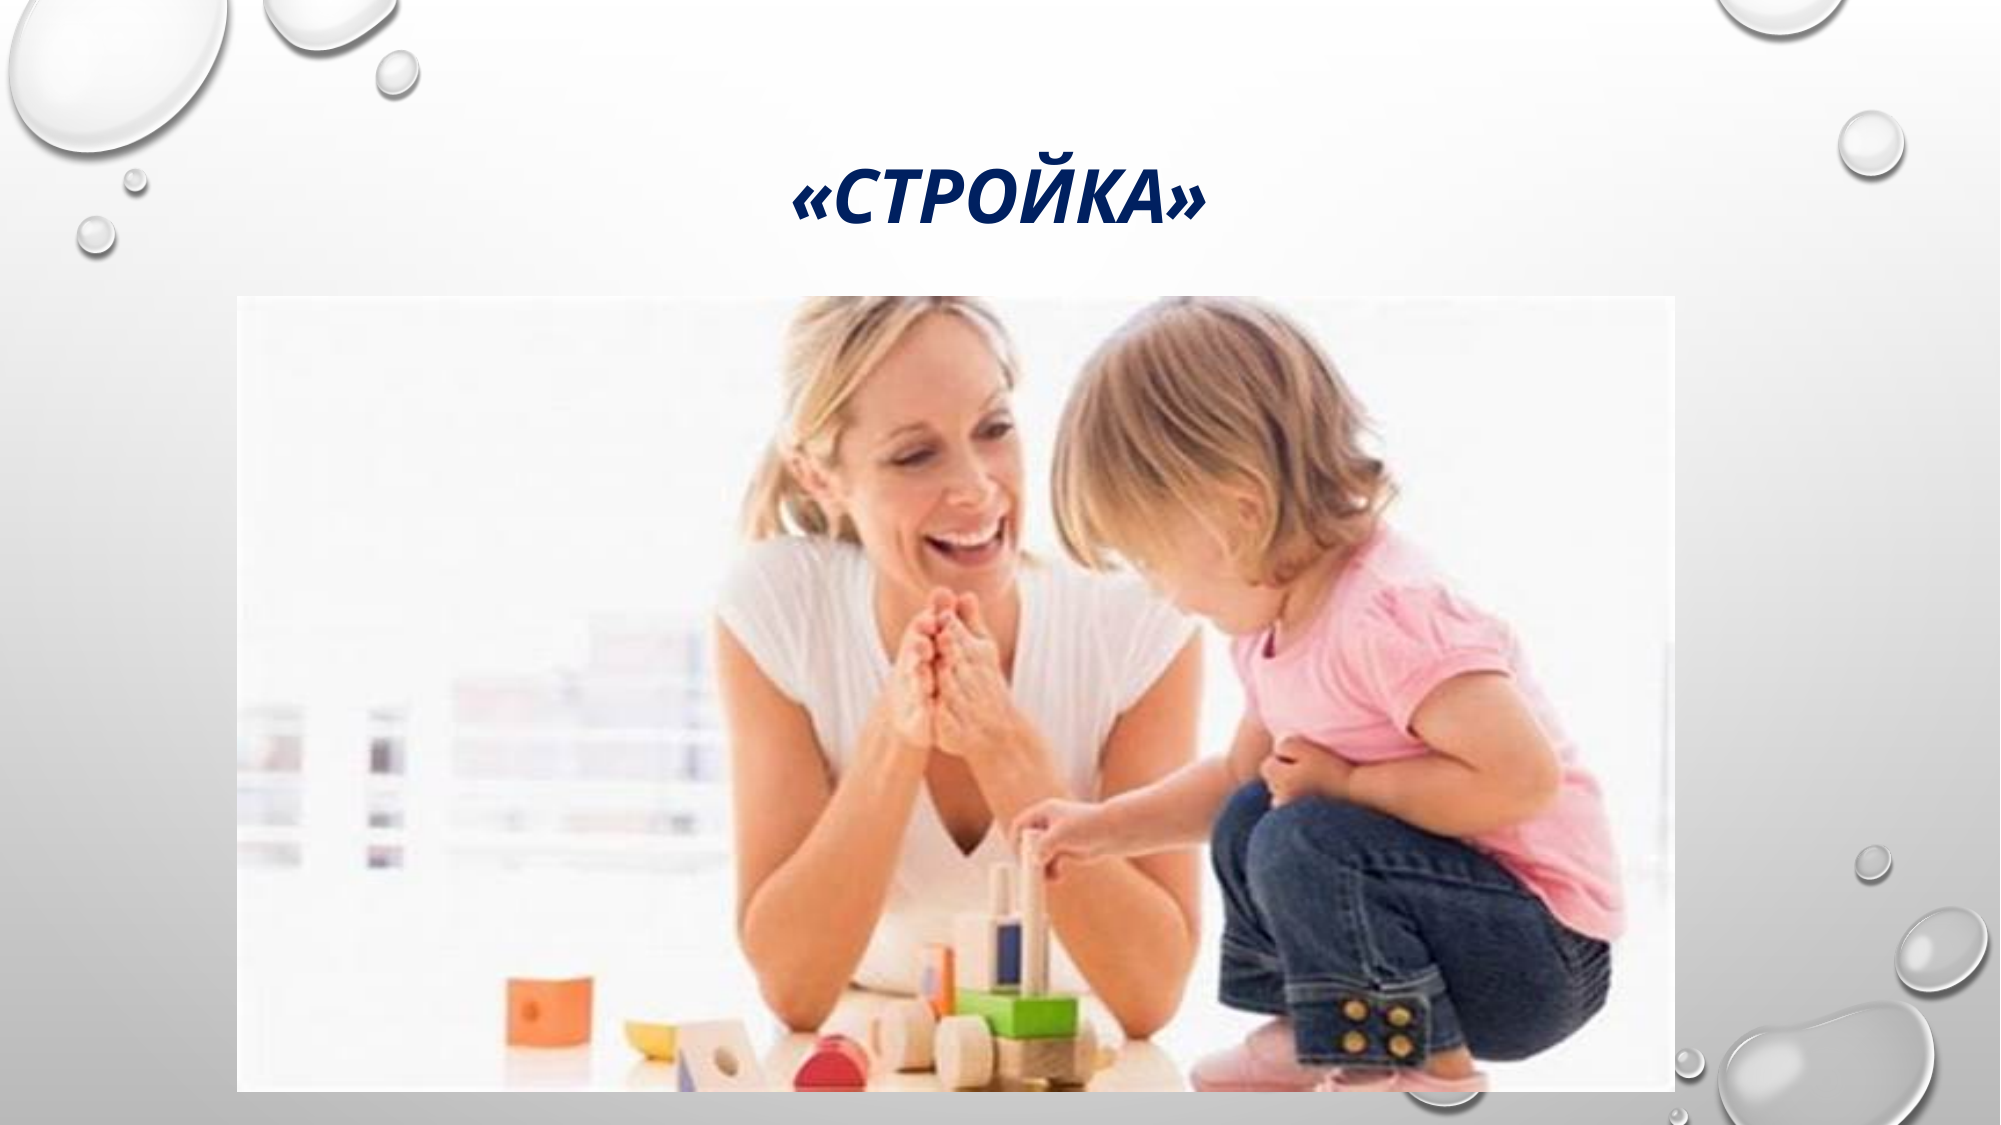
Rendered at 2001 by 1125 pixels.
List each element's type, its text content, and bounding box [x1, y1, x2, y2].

title «Стройка» [149, 101, 1851, 297]
picture [0, 0, 2000, 1125]
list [236, 296, 1675, 1093]
